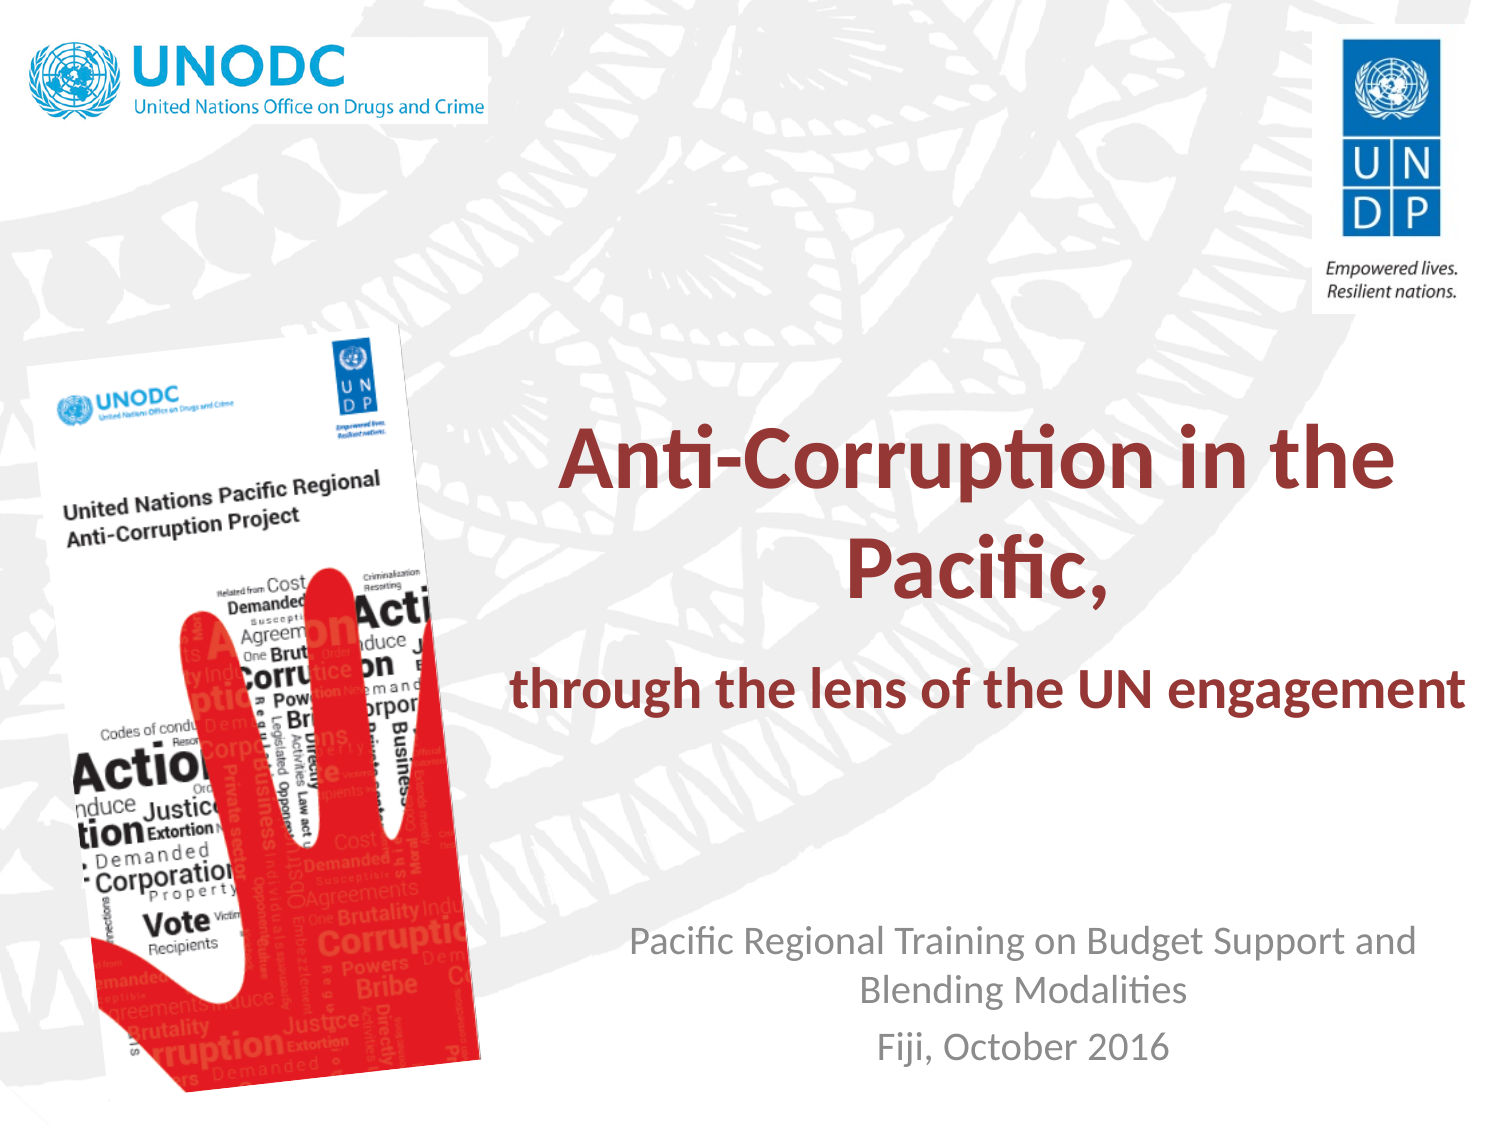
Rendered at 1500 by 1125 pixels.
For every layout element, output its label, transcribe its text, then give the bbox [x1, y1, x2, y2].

subtitle Pacific Regional Training on Budget Support and Blending Modalities Fiji, October 2016 [562, 849, 1485, 1079]
picture [24, 37, 488, 124]
picture [66, 342, 442, 1083]
title Anti-Corruption in the Pacific, through the lens of the UN engagement [443, 324, 1500, 800]
picture [1312, 24, 1472, 314]
